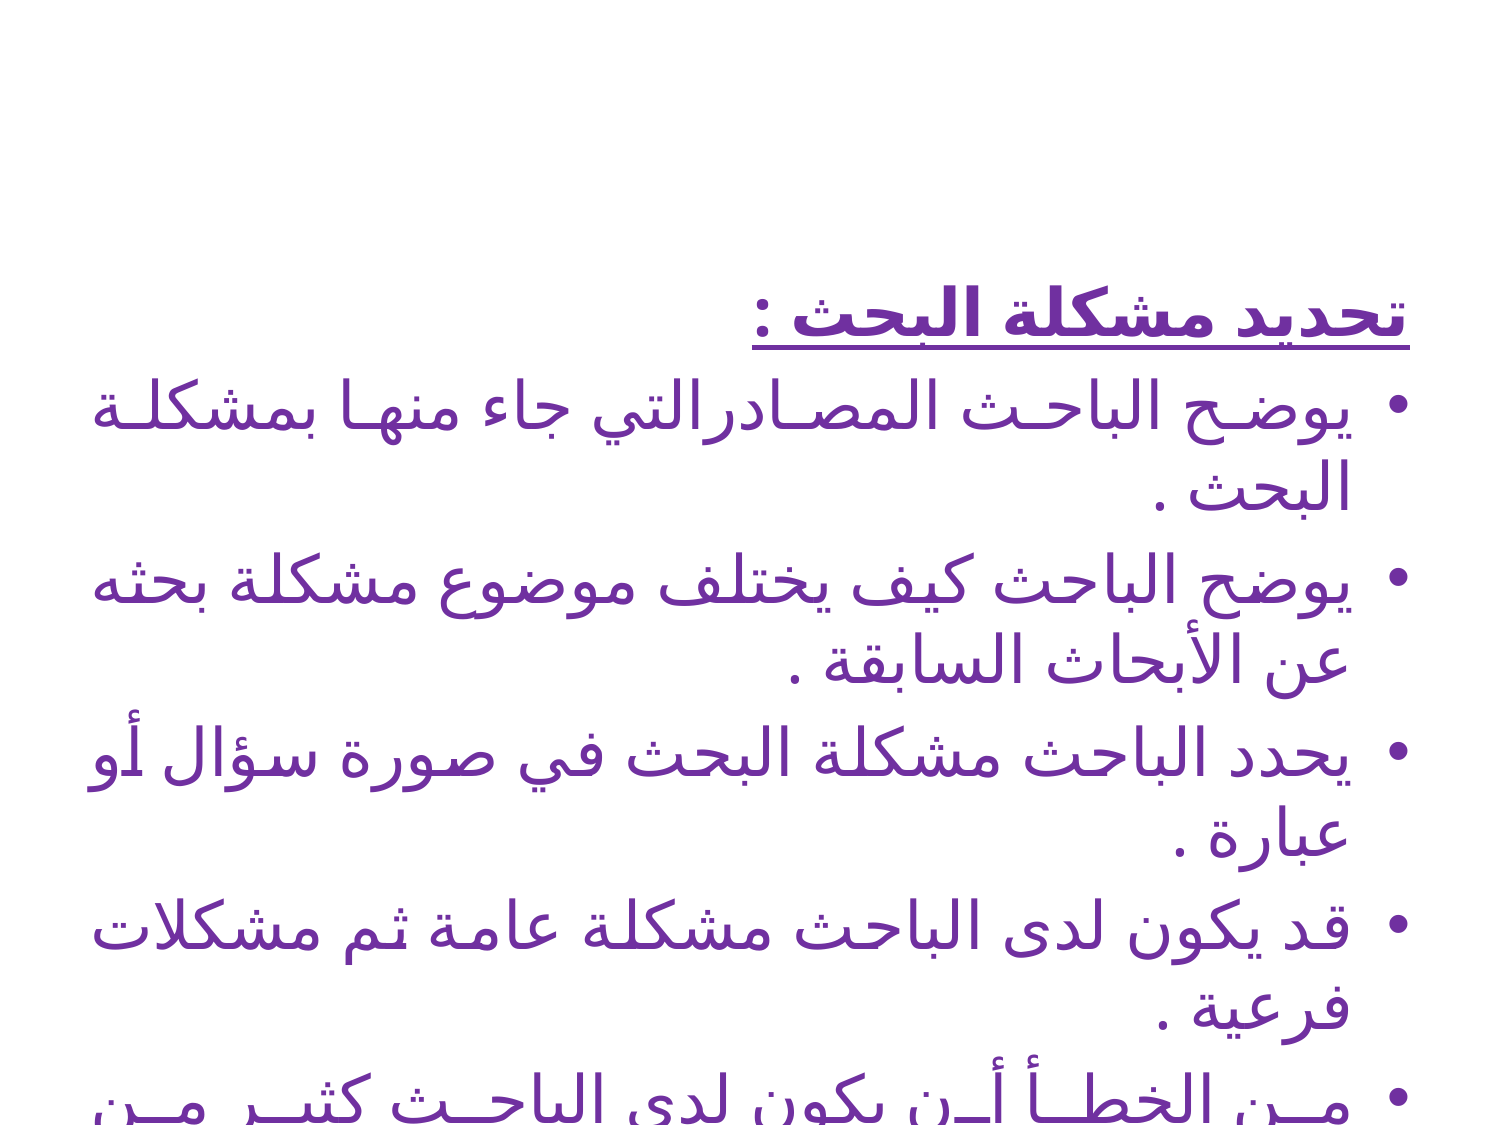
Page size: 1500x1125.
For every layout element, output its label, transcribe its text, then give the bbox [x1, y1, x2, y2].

list تحديد مشكلة البحث : يوضح الباحث المصادرالتي جاء منها بمشكلة البحث . يوضح الباحث كيف يختلف موضوع مشكلة بحثه عن الأبحاث السابقة . يحدد الباحث مشكلة البحث في صورة سؤال أو عبارة . قد يكون لدى الباحث مشكلة عامة ثم مشكلات فرعية . من الخطأ أن يكون لدى الباحث كثير من المشكلات الفرعية . [75, 262, 1425, 1005]
